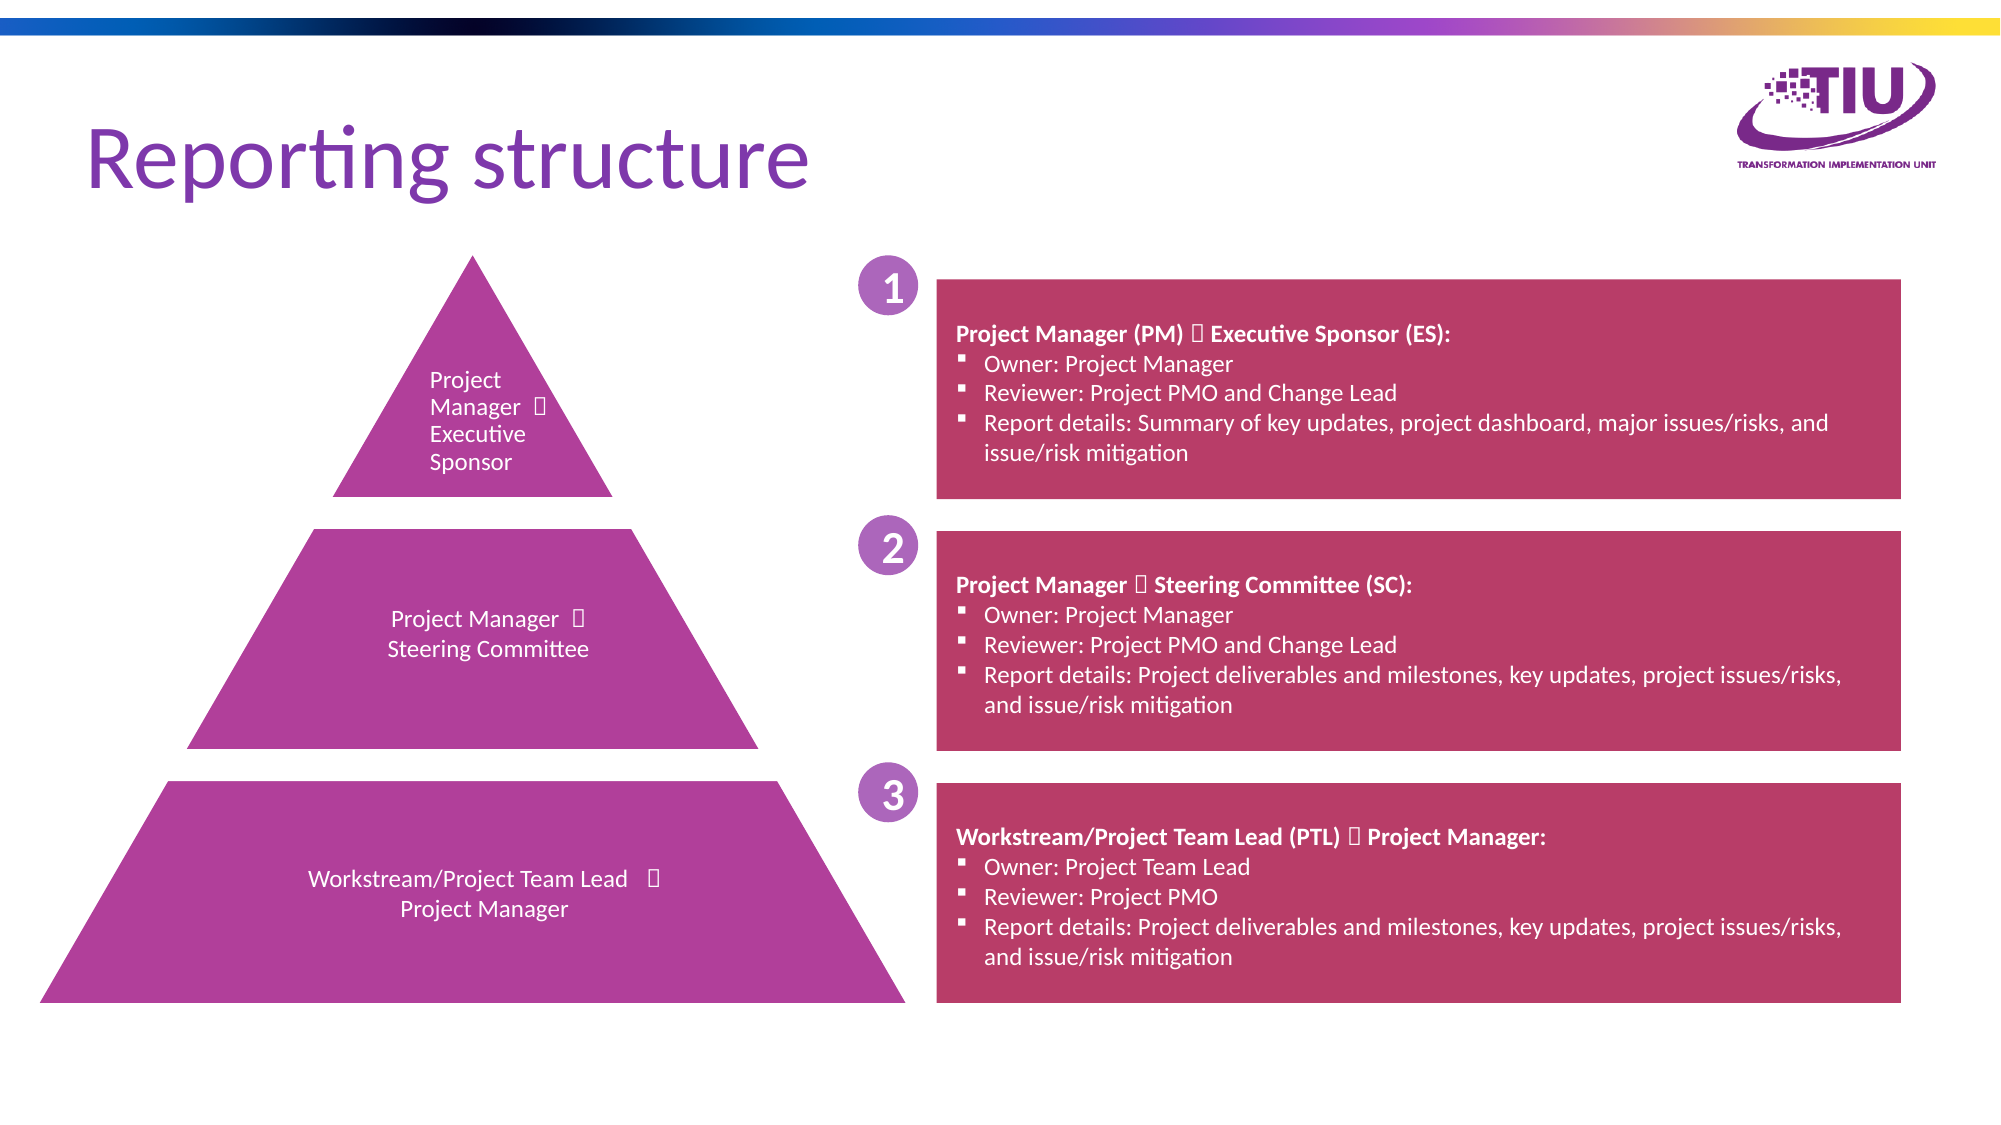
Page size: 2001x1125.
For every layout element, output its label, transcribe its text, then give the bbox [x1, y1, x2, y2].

text_box Reporting structure [71, 89, 1690, 215]
text_box Workstream/Project Team Lead (PTL)  Project Manager: Owner: Project Team Lead Reviewer: Project PMO Report details: Project deliverables and milestones, key updates, project issues/risks, and issue/risk mitigation [936, 783, 1901, 1003]
text_box Project Manager (PM)  Executive Sponsor (ES): Owner: Project Manager Reviewer: Project PMO and Change Lead Report details: Summary of key updates, project dashboard, major issues/risks, and issue/risk mitigation [936, 279, 1901, 500]
text_box Project Manager  Steering Committee (SC): Owner: Project Manager Reviewer: Project PMO and Change Lead Report details: Project deliverables and milestones, key updates, project issues/risks, and issue/risk mitigation [936, 531, 1901, 751]
text_box 3 [911, 772, 919, 812]
picture [0, 0, 2001, 1125]
text_box 2 [911, 525, 919, 565]
text_box 1 [911, 265, 919, 305]
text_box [39, 255, 906, 1004]
